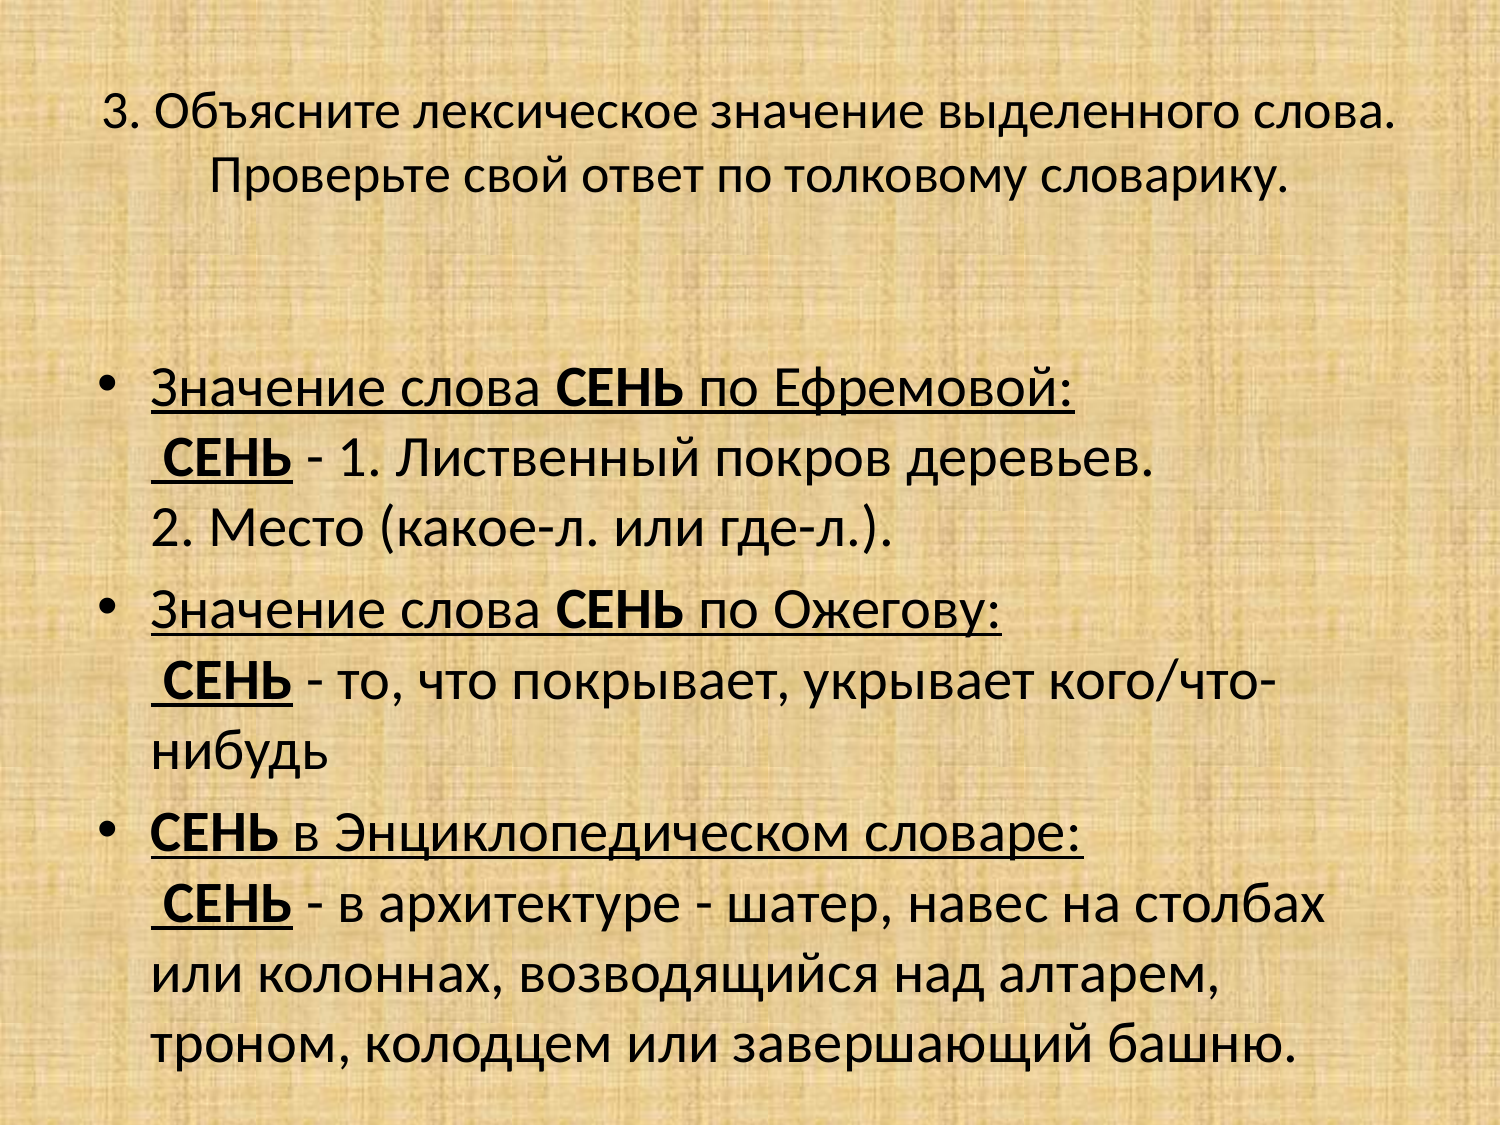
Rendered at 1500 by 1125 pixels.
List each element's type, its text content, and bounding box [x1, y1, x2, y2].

title 3. Объясните лексическое значение выделенного слова. Проверьте свой ответ по толковому словарику. [75, 45, 1425, 233]
picture [0, 0, 1500, 1125]
list Значение слова СЕНЬ по Ефремовой: СЕНЬ - 1. Лиственный покров деревьев. 2. Место (какое-л. или где-л.). Значение слова СЕНЬ по Ожегову: СЕНЬ - то, что покрывает, укрывает кого/что-нибудь СЕНЬ в Энциклопедическом словаре: СЕНЬ - в архитектуре - шатер, навес на столбах или колоннах, возводящийся над алтарем, троном, колодцем или завершающий башню. [82, 339, 1432, 1083]
